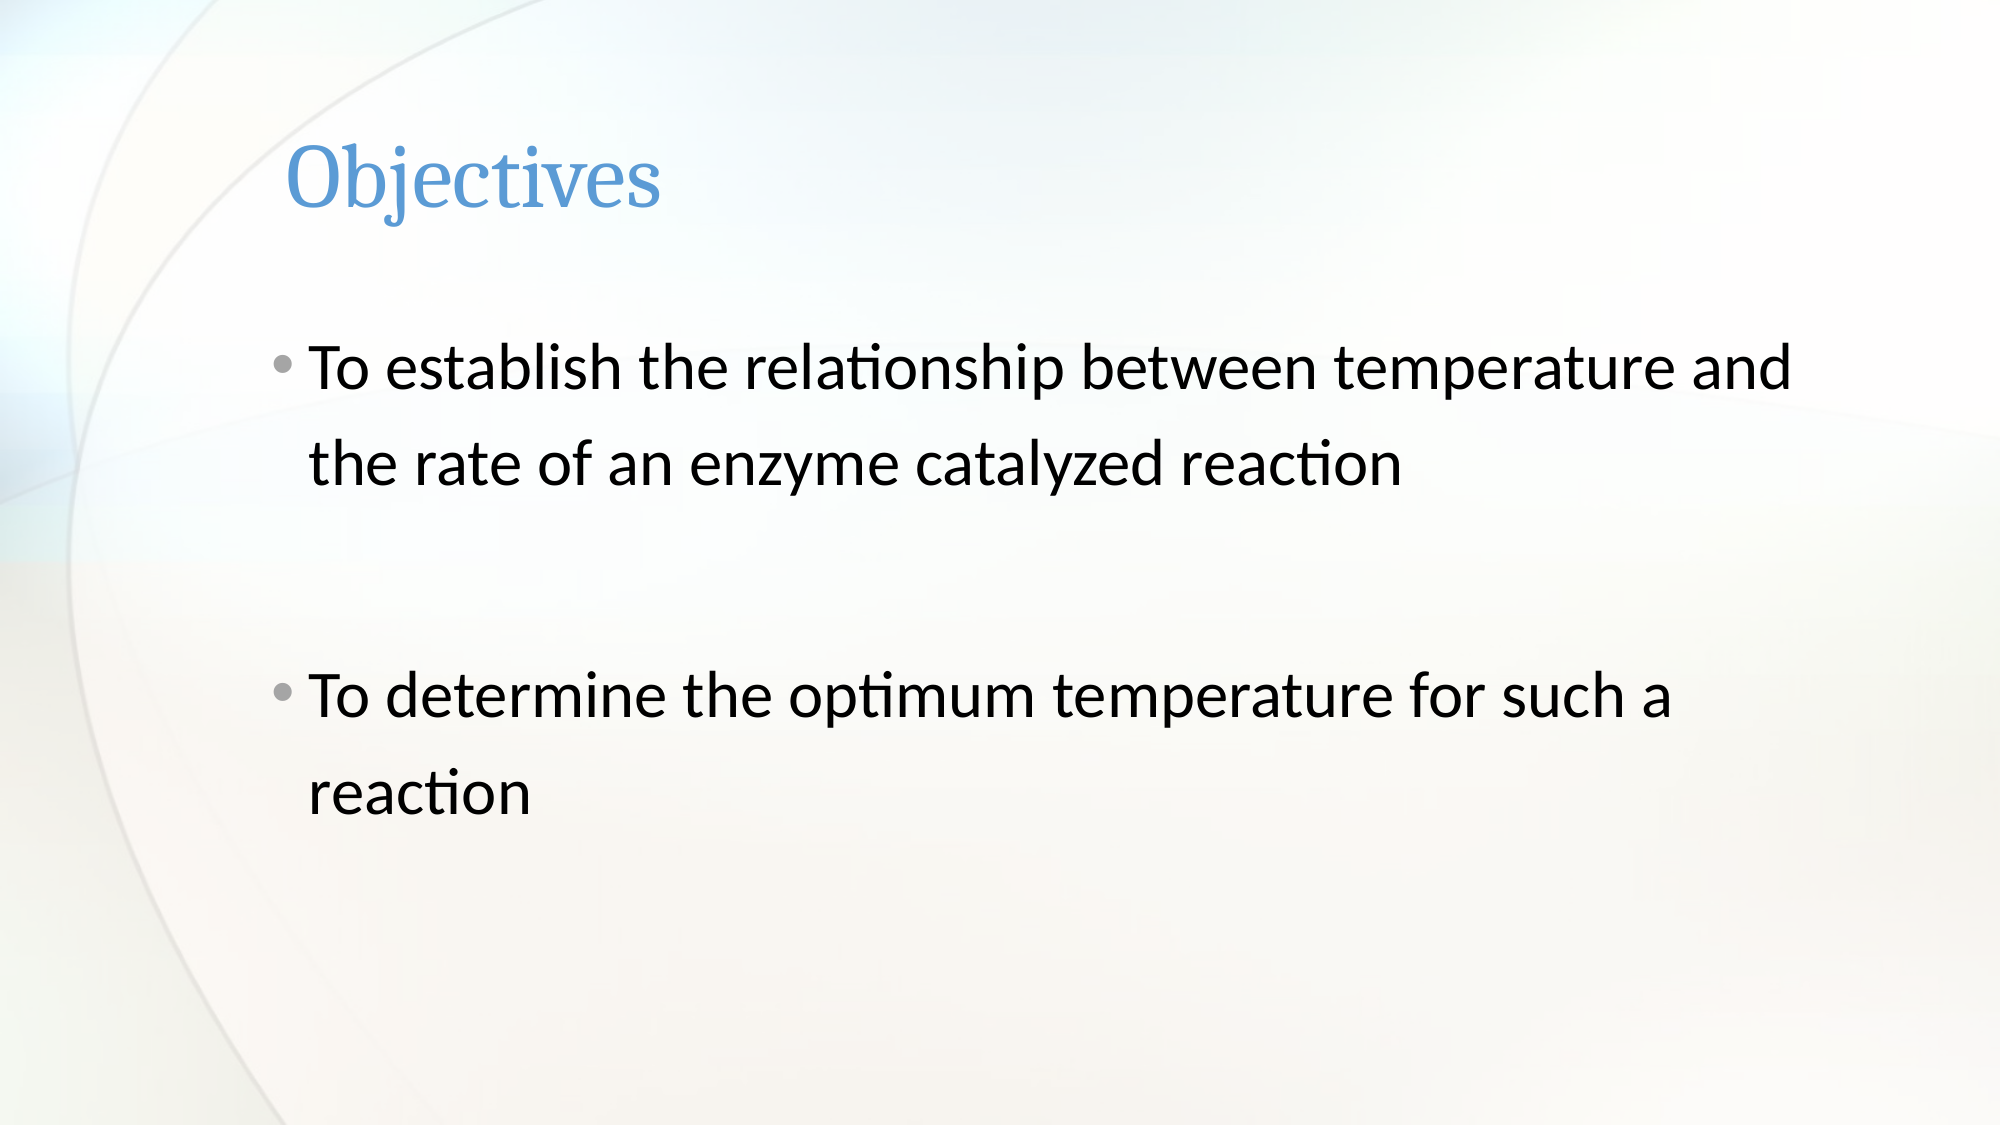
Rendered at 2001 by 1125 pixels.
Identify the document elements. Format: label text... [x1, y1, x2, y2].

list To establish the relationship between temperature and the rate of an enzyme catalyzed reaction To determine the optimum temperature for such a reaction [256, 299, 1863, 1014]
title Objectives [270, 62, 1753, 280]
